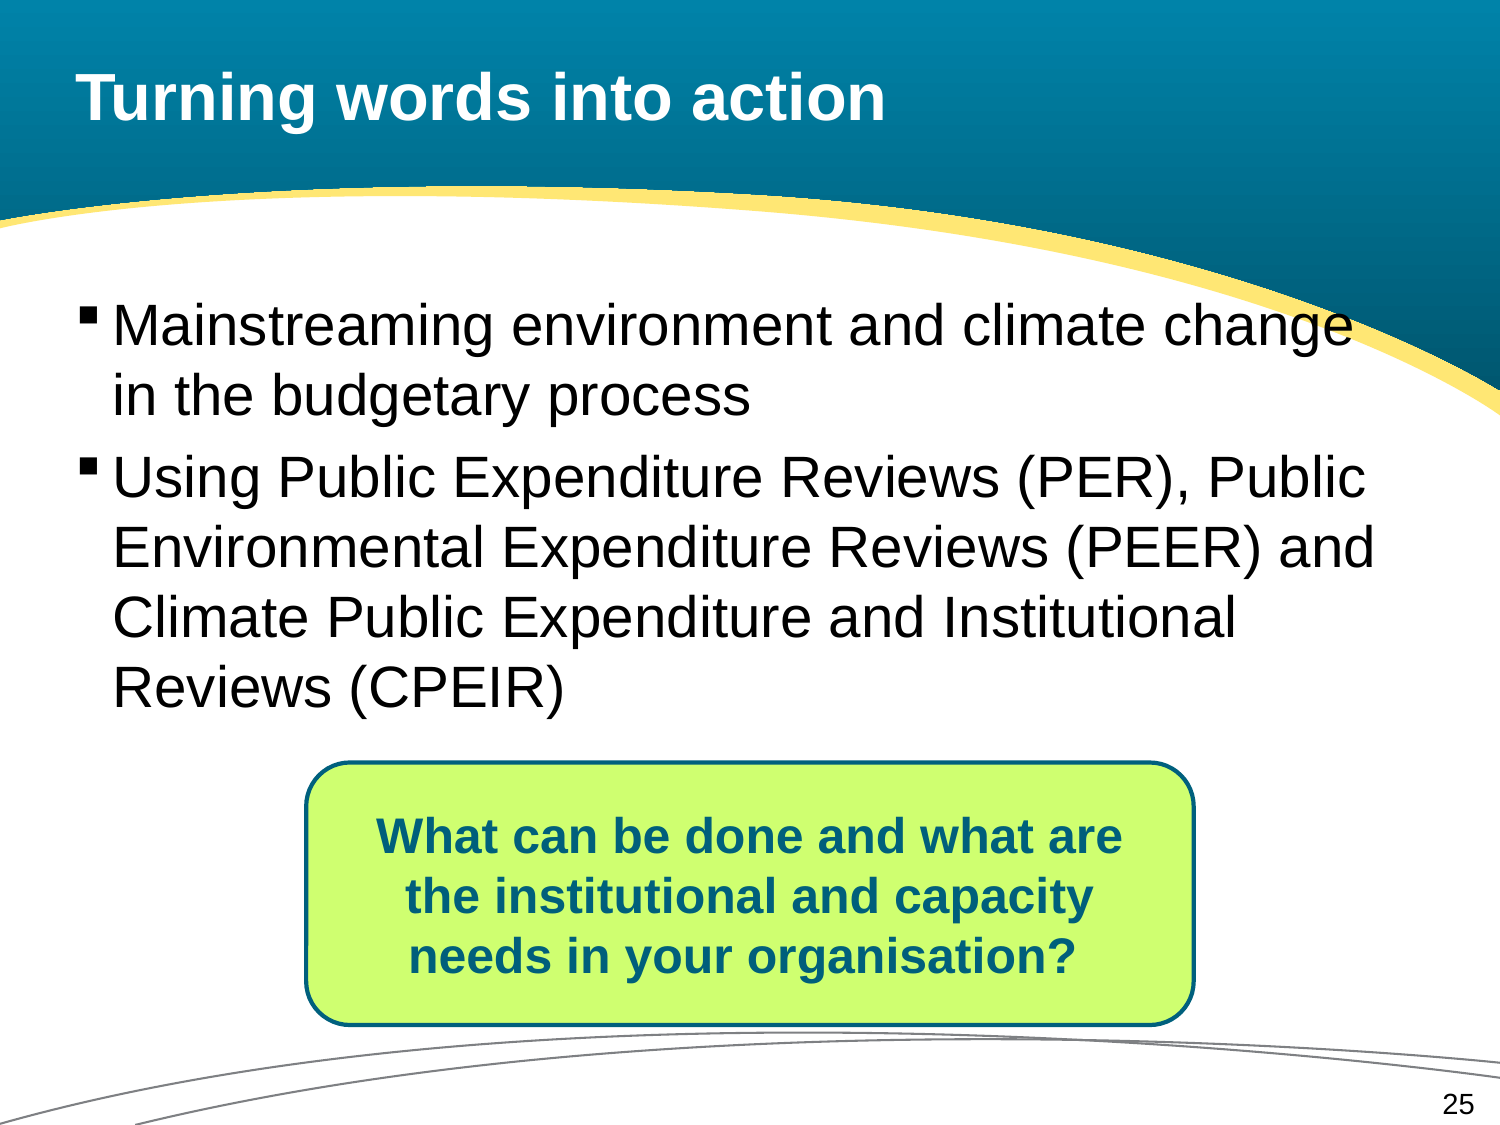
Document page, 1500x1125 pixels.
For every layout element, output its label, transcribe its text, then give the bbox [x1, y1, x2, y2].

slide_number 25 [1124, 1084, 1476, 1113]
text_box What can be done and what are the institutional and capacity needs in your organisation? [304, 760, 1196, 1028]
list Mainstreaming environment and climate change in the budgetary process Using Public Expenditure Reviews (PER), Public Environmental Expenditure Reviews (PEER) and Climate Public Expenditure and Institutional Reviews (CPEIR) [74, 287, 1413, 1076]
title Turning words into action [74, 0, 1476, 188]
